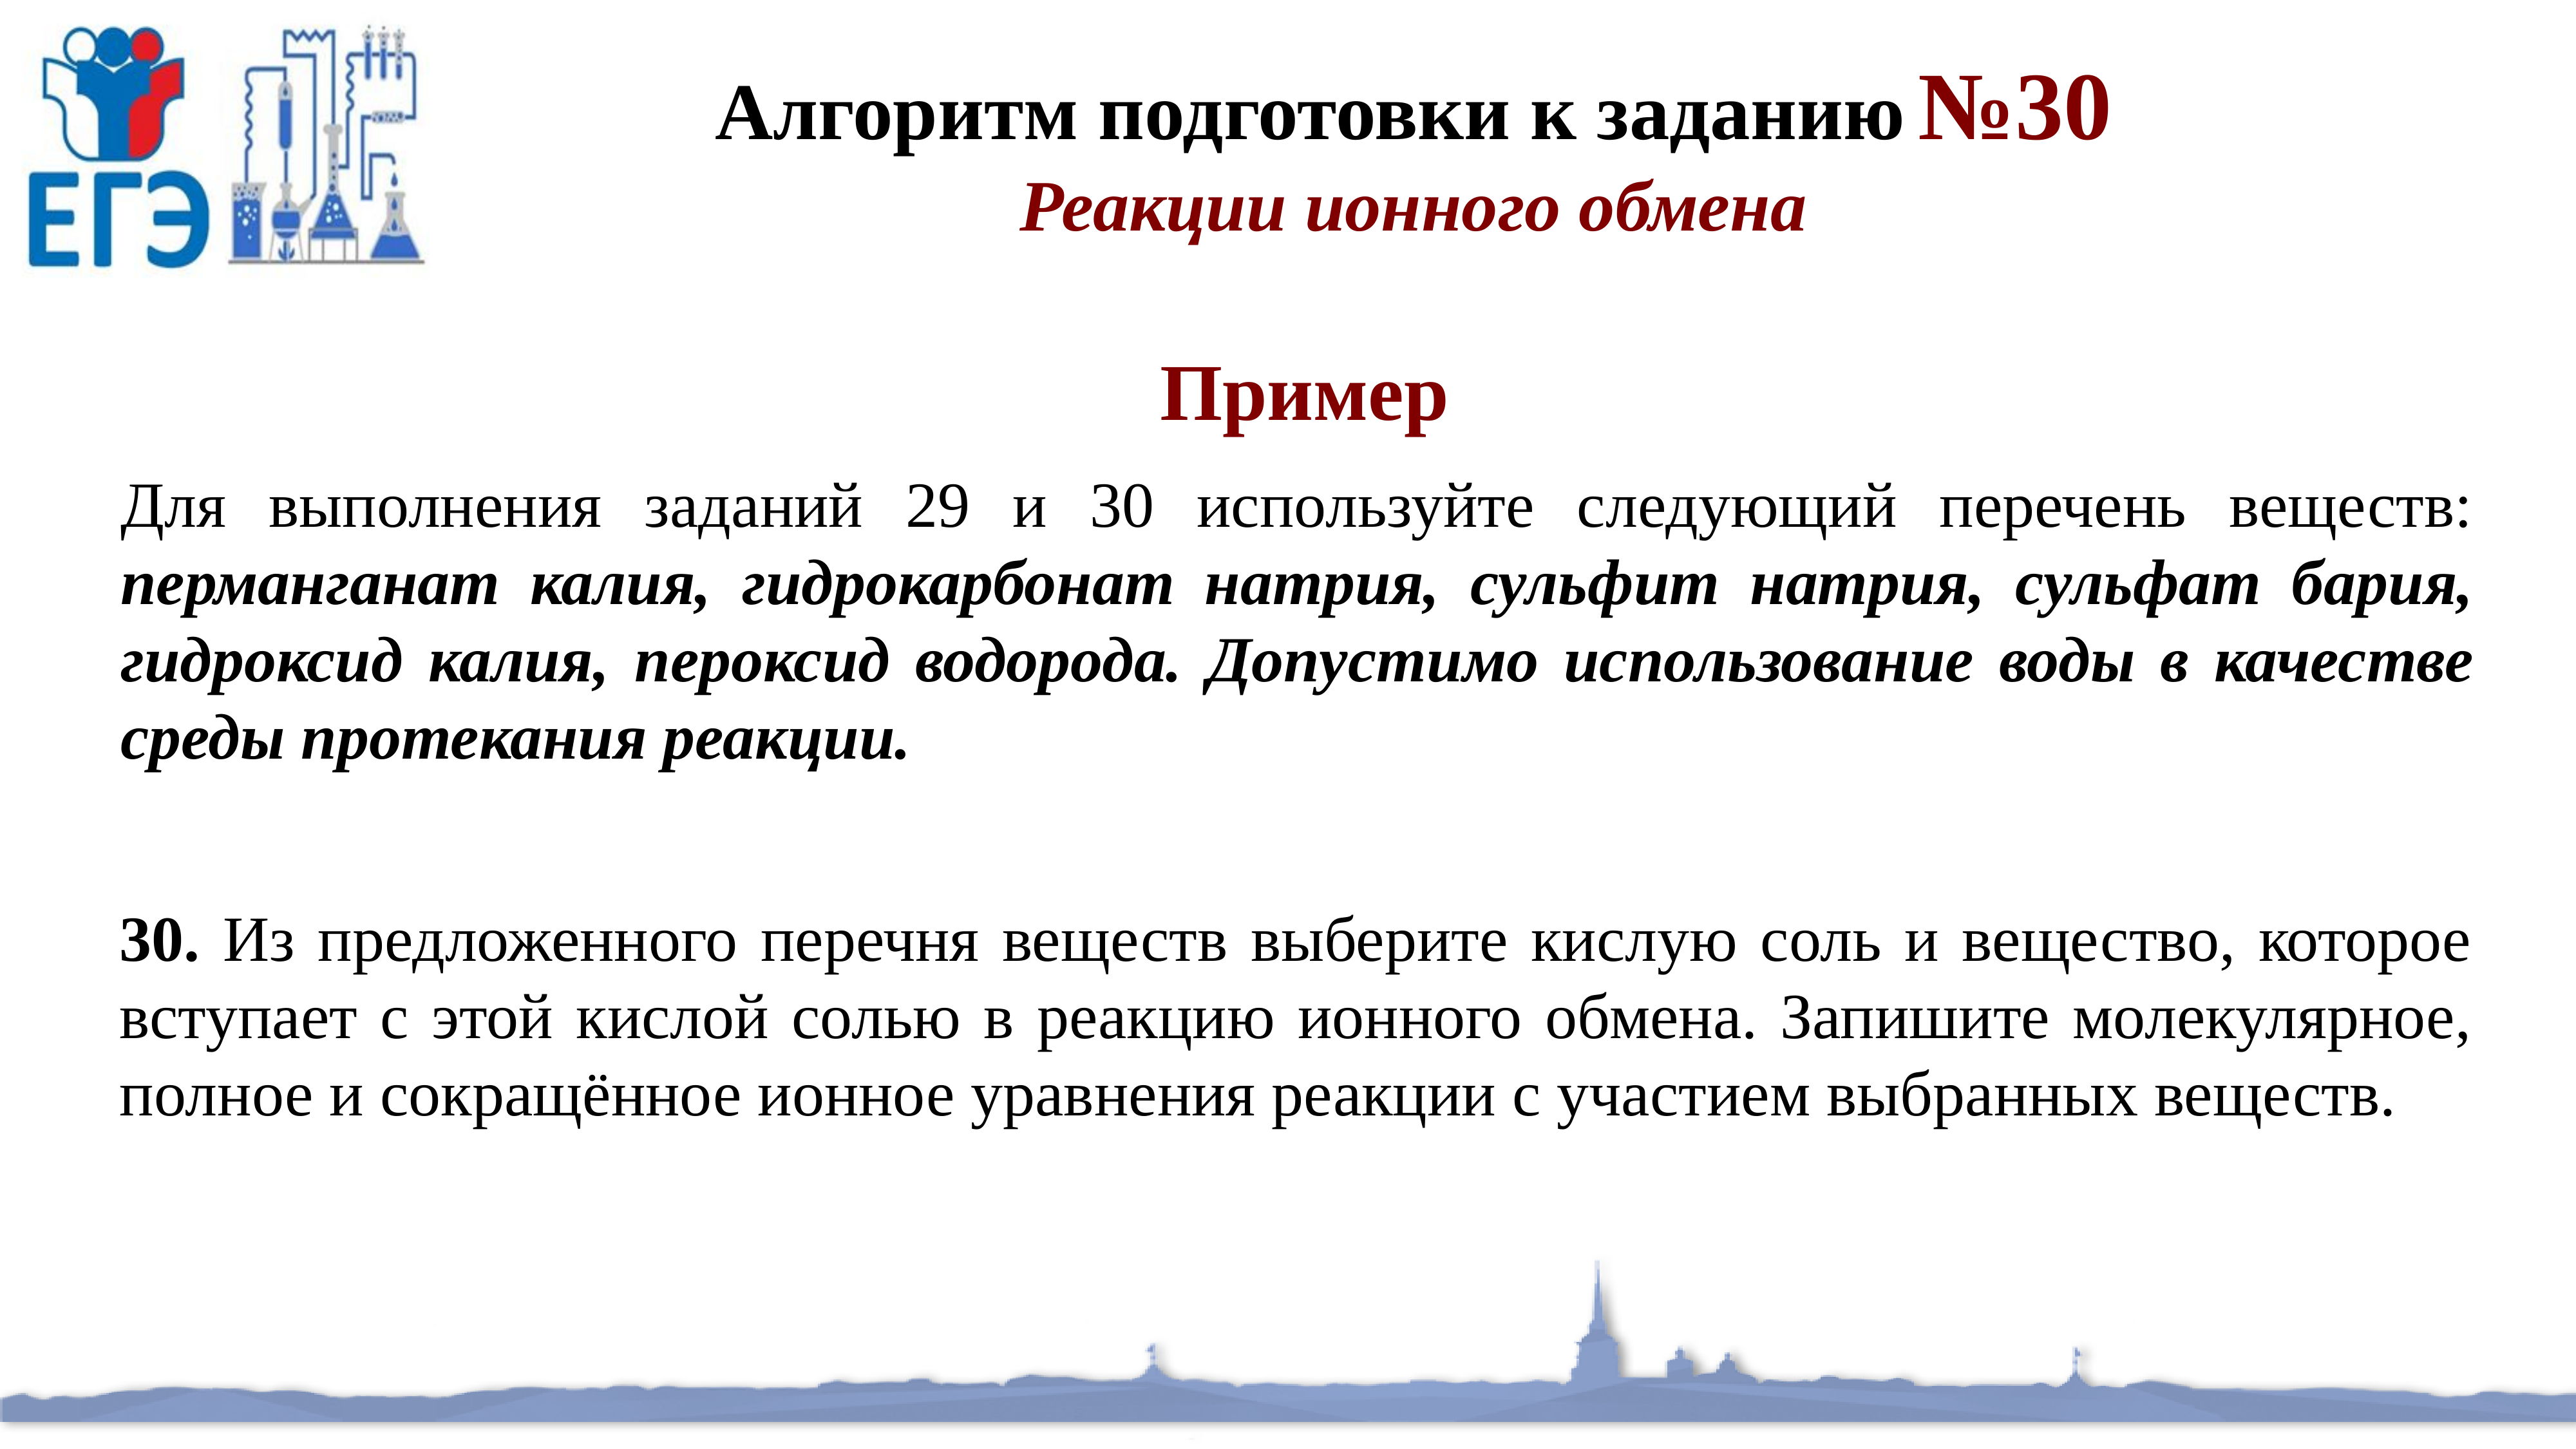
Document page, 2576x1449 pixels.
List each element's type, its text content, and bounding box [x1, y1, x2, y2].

picture [0, 1259, 2576, 1440]
text_box Пример [851, 334, 1757, 441]
text_box 30. Из предложенного перечня веществ выберите кислую соль и вещество, которое вступает с этой кислой солью в реакцию ионного обмена. Запишите молекулярное, полное и сокращённое ионное уравнения реакции с участием выбранных веществ. [110, 891, 2484, 1133]
text_box Алгоритм подготовки к заданию №30 Реакции ионного обмена [519, 37, 2307, 251]
text_box Для выполнения заданий 29 и 30 используйте следующий перечень веществ: перманганат калия, гидрокарбонат натрия, сульфит натрия, сульфат бария, гидроксид калия, пероксид водорода. Допустимо использование воды в качестве среды протекания реакции. [111, 458, 2485, 777]
picture [0, 0, 449, 290]
